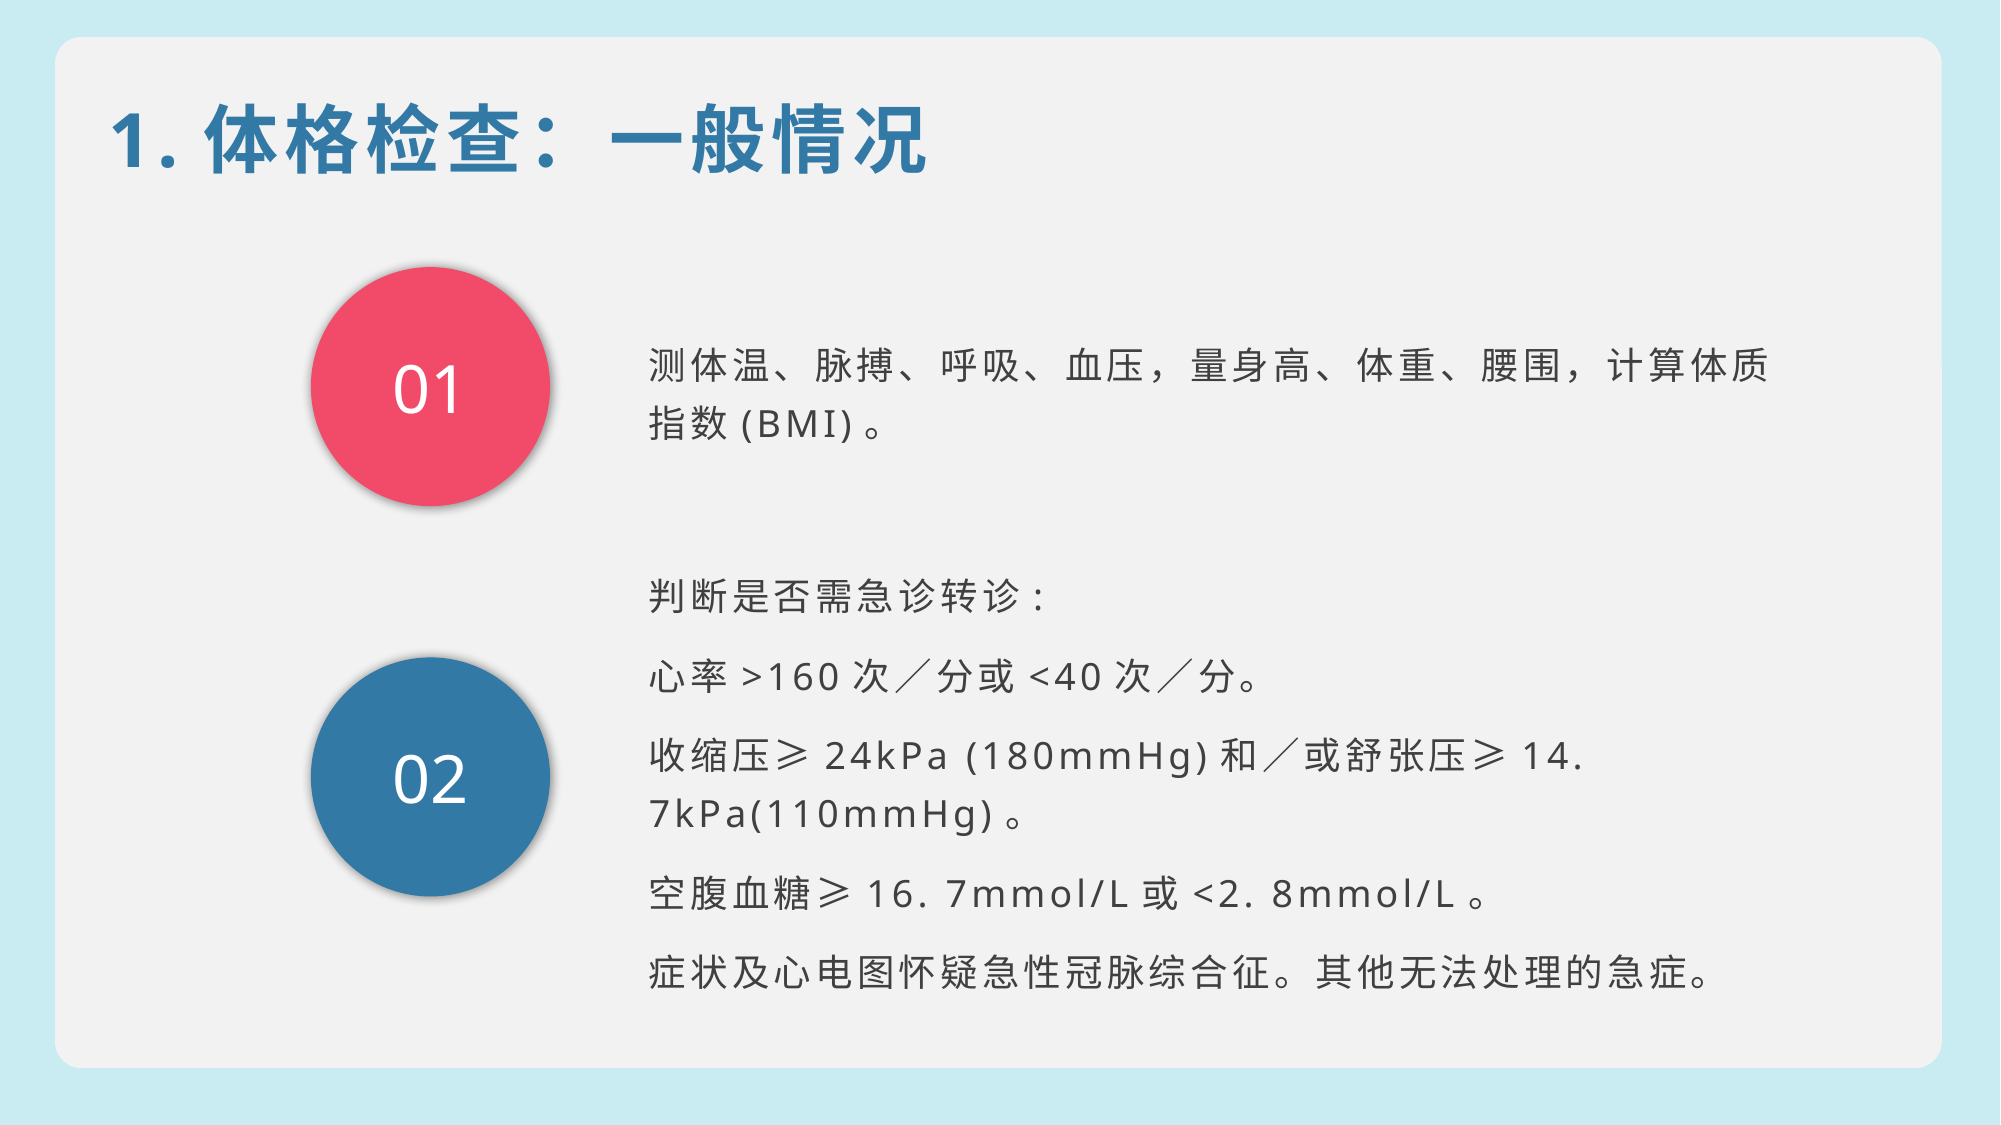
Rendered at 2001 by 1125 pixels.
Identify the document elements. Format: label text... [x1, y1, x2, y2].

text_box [310, 266, 1801, 507]
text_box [310, 552, 1801, 1002]
text_box 1.体格检查：一般情况 [93, 59, 1475, 215]
text_box [52, 34, 1944, 1071]
